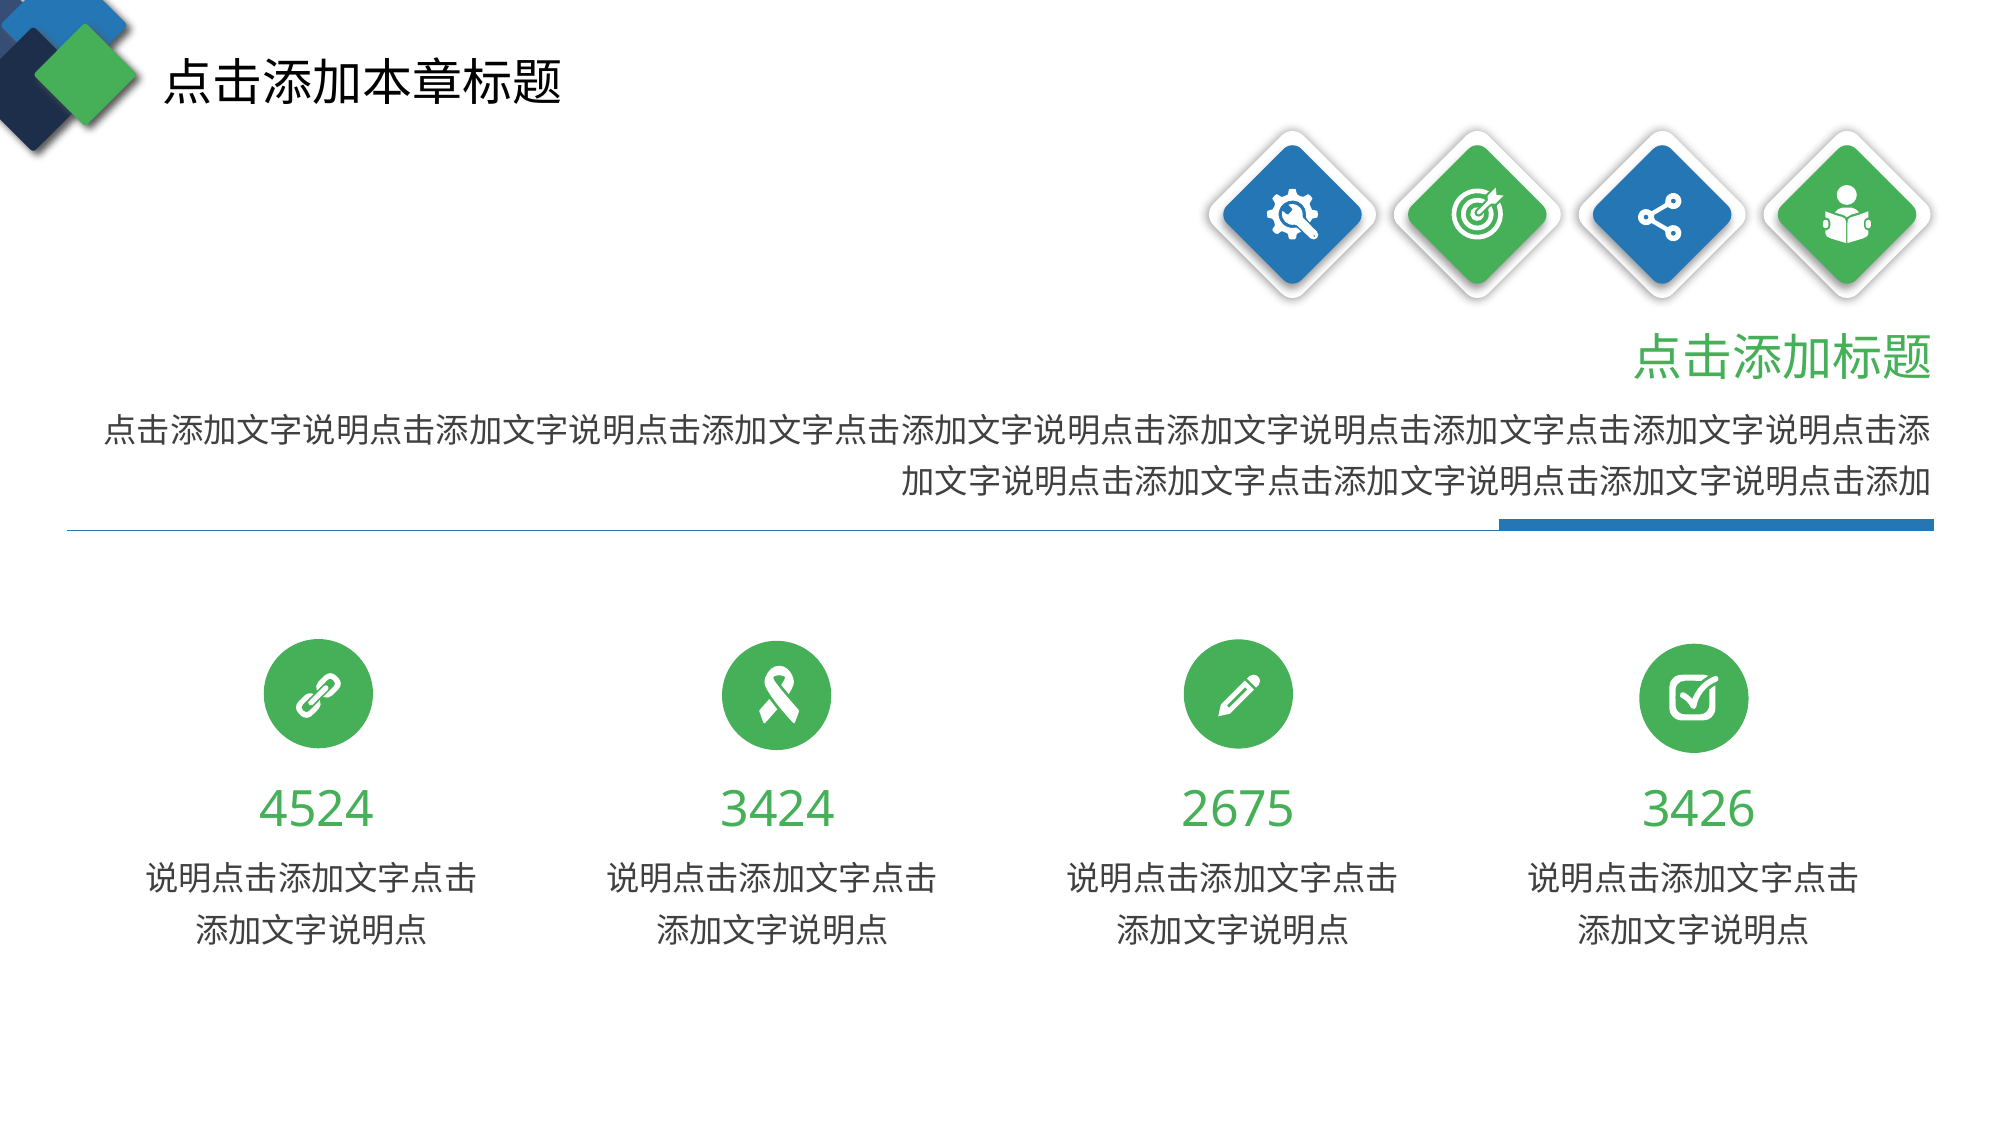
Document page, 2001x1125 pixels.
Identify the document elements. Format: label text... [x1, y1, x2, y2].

text_box 说明点击添加文字点击添加文字说明点 [127, 837, 496, 957]
text_box 说明点击添加文字点击添加文字说明点 [1510, 837, 1878, 957]
text_box 3424 [686, 768, 869, 837]
text_box 说明点击添加文字点击添加文字说明点 [588, 837, 957, 957]
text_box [721, 640, 832, 751]
text_box 点击添加标题 [1593, 317, 1948, 389]
text_box 3426 [1608, 768, 1790, 837]
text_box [0, 0, 581, 134]
text_box 4524 [226, 768, 408, 837]
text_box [263, 639, 373, 749]
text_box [1228, 150, 1356, 278]
text_box 点击添加文字说明点击添加文字说明点击添加文字点击添加文字说明点击添加文字说明点击添加文字点击添加文字说明点击添加文字说明点击添加文字点击添加文字说明点击添加文字说明点击添加 [66, 389, 1948, 508]
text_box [1183, 639, 1293, 749]
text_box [66, 524, 1934, 531]
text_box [1783, 150, 1911, 278]
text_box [1598, 150, 1726, 278]
text_box 说明点击添加文字点击添加文字说明点 [1049, 837, 1417, 957]
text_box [1639, 643, 1749, 753]
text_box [1413, 150, 1541, 278]
text_box 2675 [1147, 768, 1330, 837]
